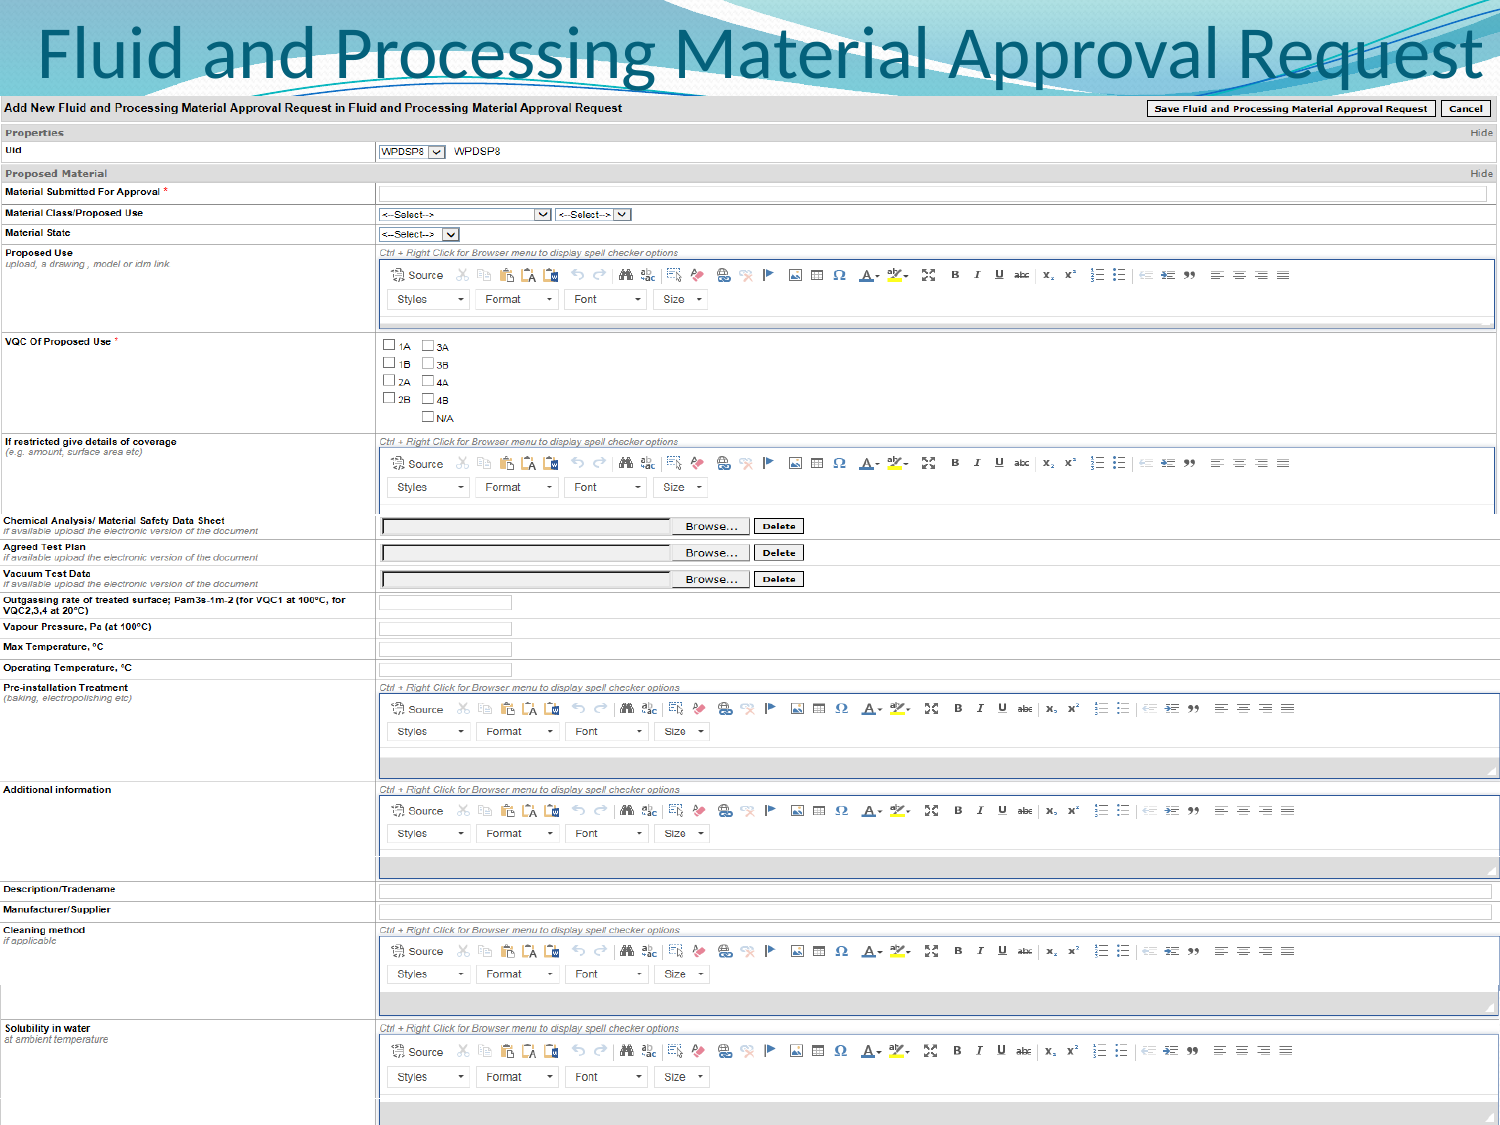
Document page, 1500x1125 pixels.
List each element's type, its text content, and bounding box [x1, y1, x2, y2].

title Fluid and Processing Material Approval Request [23, 0, 1500, 94]
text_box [0, 96, 1500, 1125]
